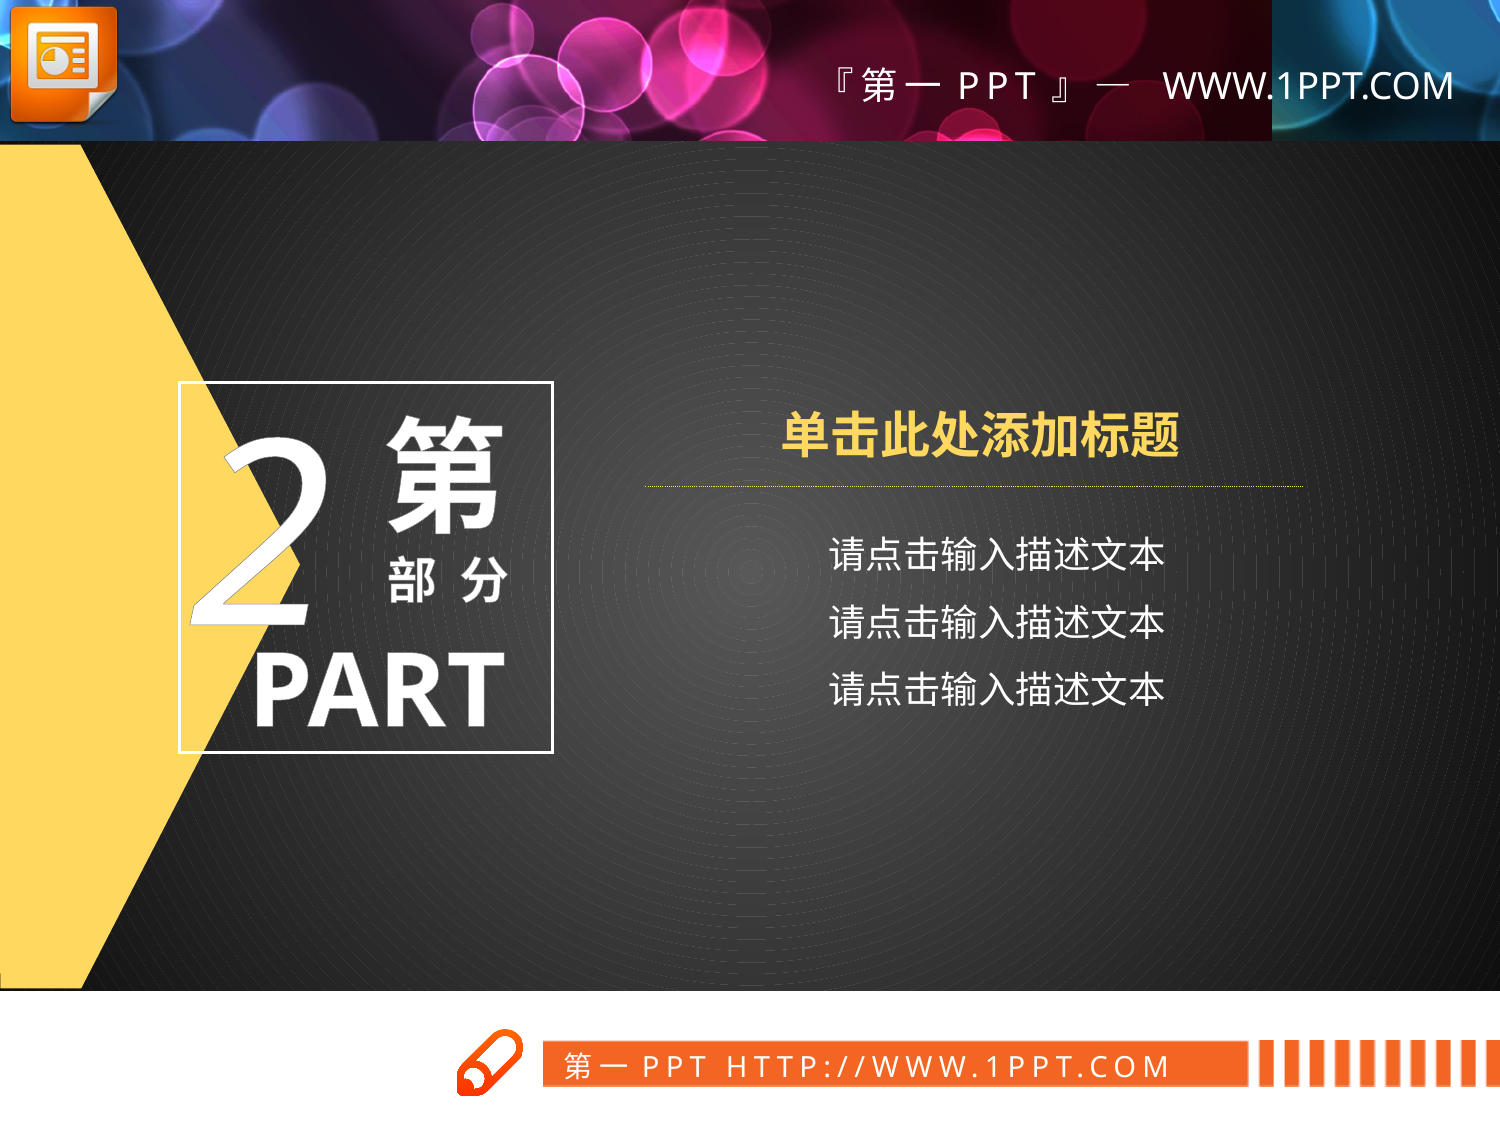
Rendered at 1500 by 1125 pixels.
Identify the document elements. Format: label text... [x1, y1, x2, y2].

text_box 单击此处添加标题 [765, 395, 1196, 471]
text_box [0, 144, 197, 989]
picture [543, 1040, 1500, 1087]
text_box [157, 358, 553, 757]
picture [0, 0, 1500, 141]
text_box 请点击输入描述文本 请点击输入描述文本 请点击输入描述文本 [813, 501, 1181, 719]
